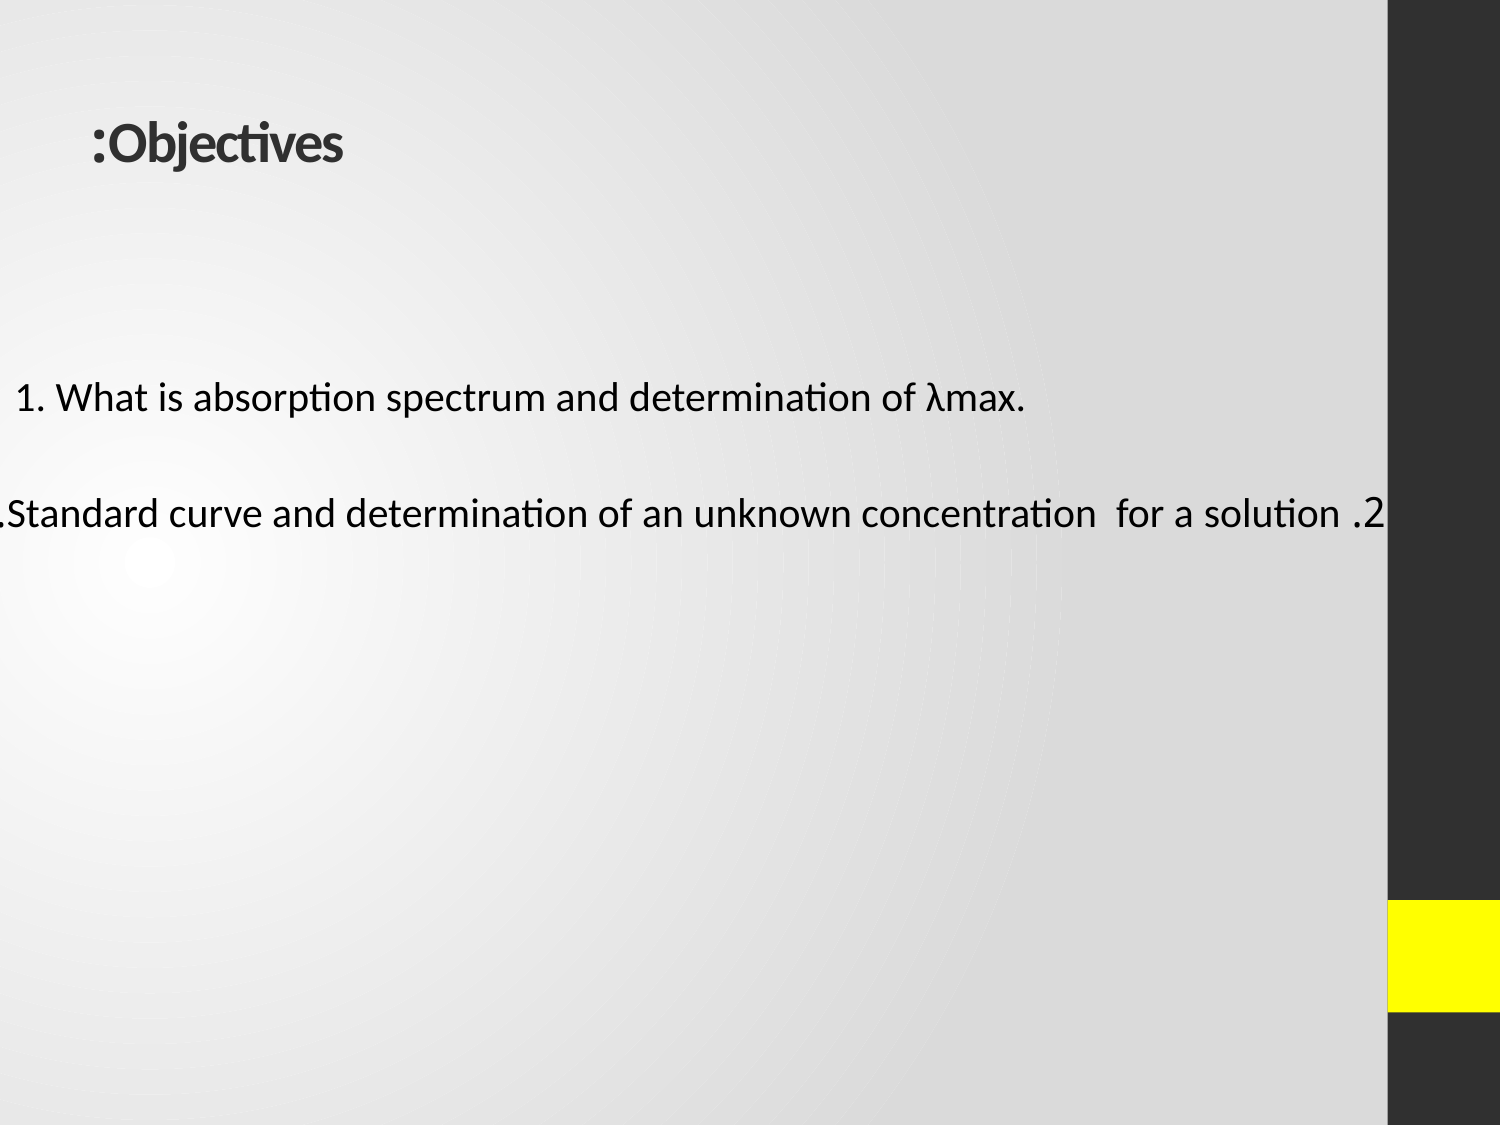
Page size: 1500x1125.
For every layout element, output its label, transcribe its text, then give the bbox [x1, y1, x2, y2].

list 1. What is absorption spectrum and determination of λmax. 2. Standard curve and determination of an unknown concentration for a solution. [0, 361, 1436, 1072]
title Objectives: [75, 45, 1325, 233]
